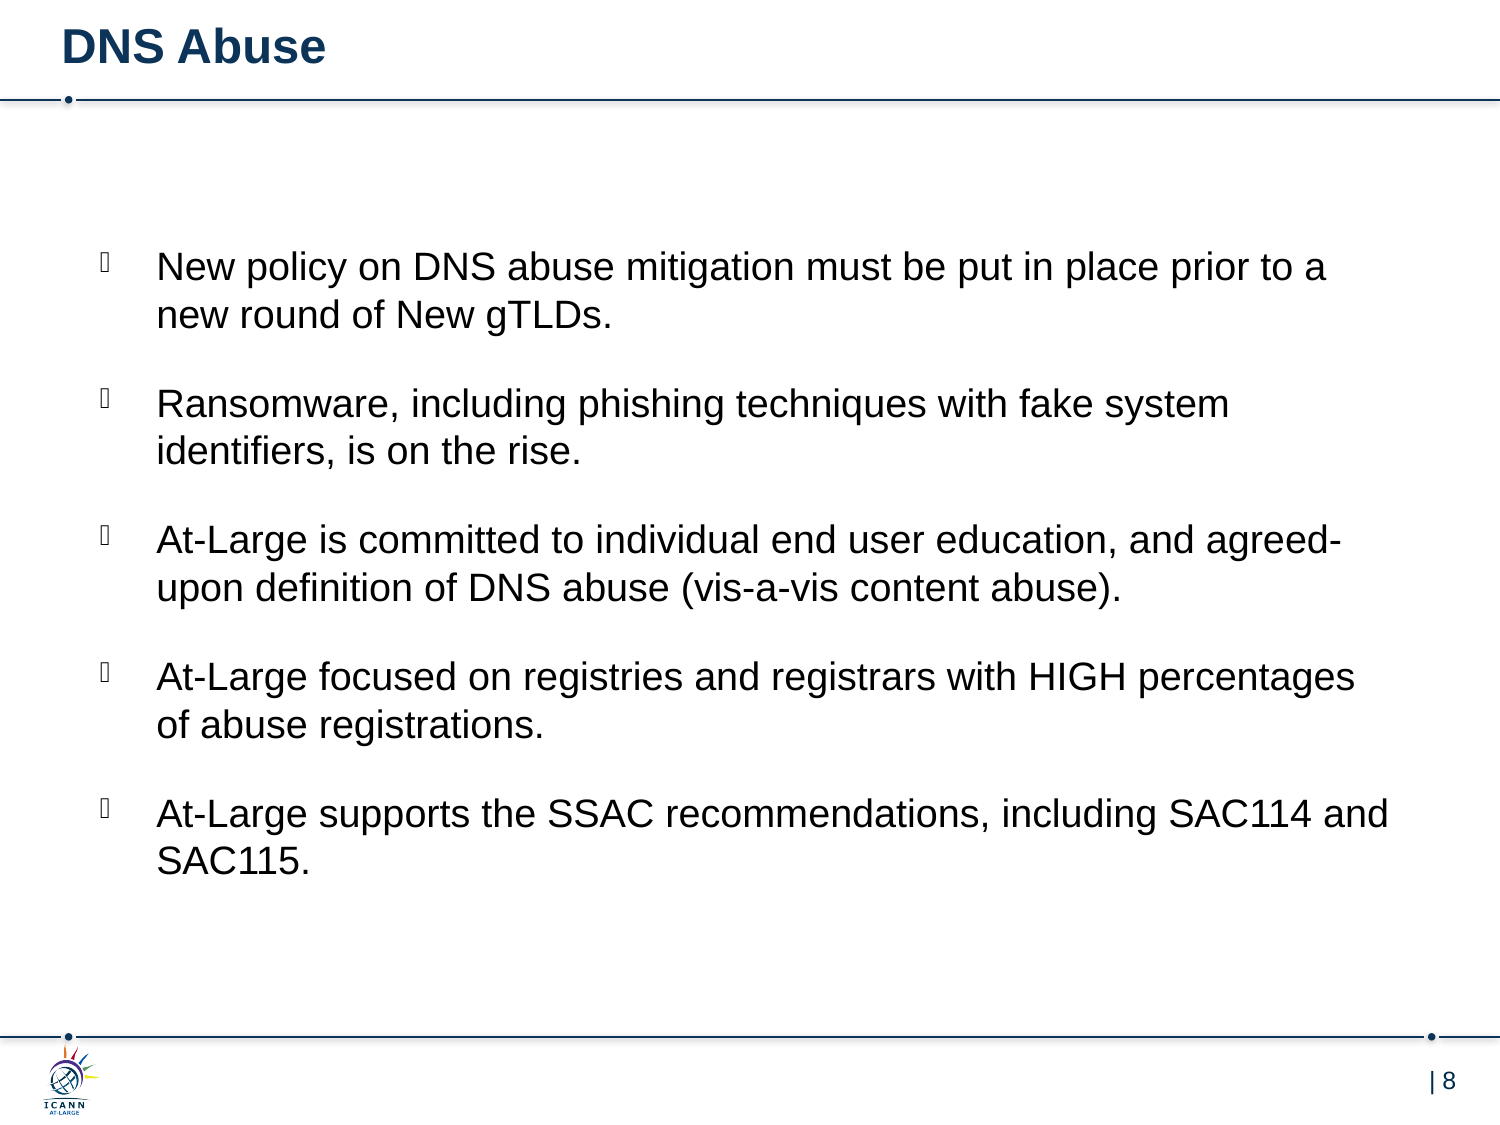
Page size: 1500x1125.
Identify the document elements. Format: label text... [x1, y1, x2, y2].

title DNS Abuse [61, 7, 1376, 82]
list New policy on DNS abuse mitigation must be put in place prior to a new round of New gTLDs. Ransomware, including phishing techniques with fake system identifiers, is on the rise. At-Large is committed to individual end user education, and agreed-upon definition of DNS abuse (vis-a-vis content abuse). At-Large focused on registries and registrars with HIGH percentages of abuse registrations. At-Large supports the SSAC recommendations, including SAC114 and SAC115. [99, 241, 1398, 992]
picture [39, 1043, 100, 1115]
